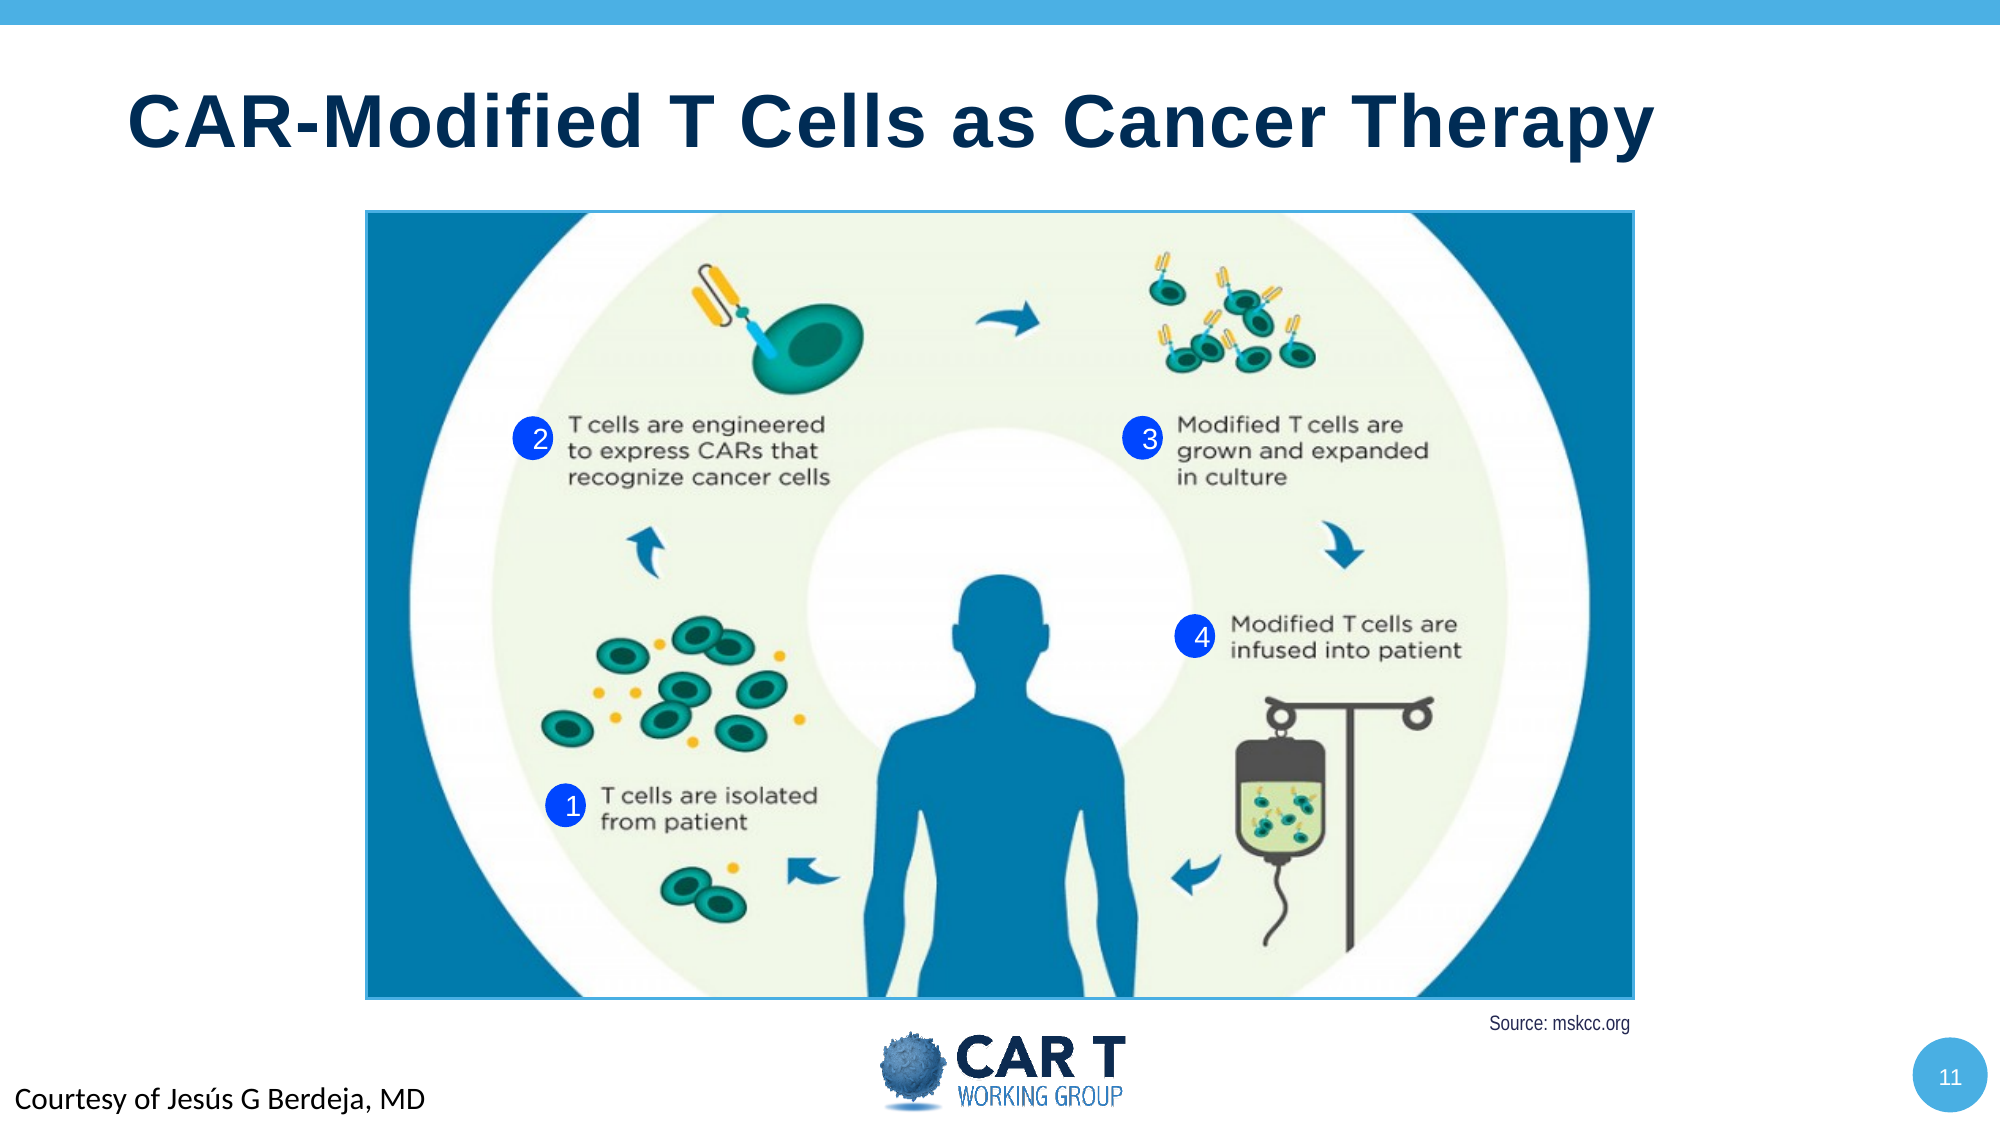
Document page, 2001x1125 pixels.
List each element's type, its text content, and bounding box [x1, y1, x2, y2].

title CAR-Modified T Cells as Cancer Therapy [112, 75, 1890, 264]
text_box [367, 212, 1632, 998]
text_box Courtesy of Jesús G Berdeja, MD [0, 1070, 523, 1123]
picture [864, 1022, 1135, 1116]
text_box Source: mskcc.org [1474, 1001, 1651, 1042]
